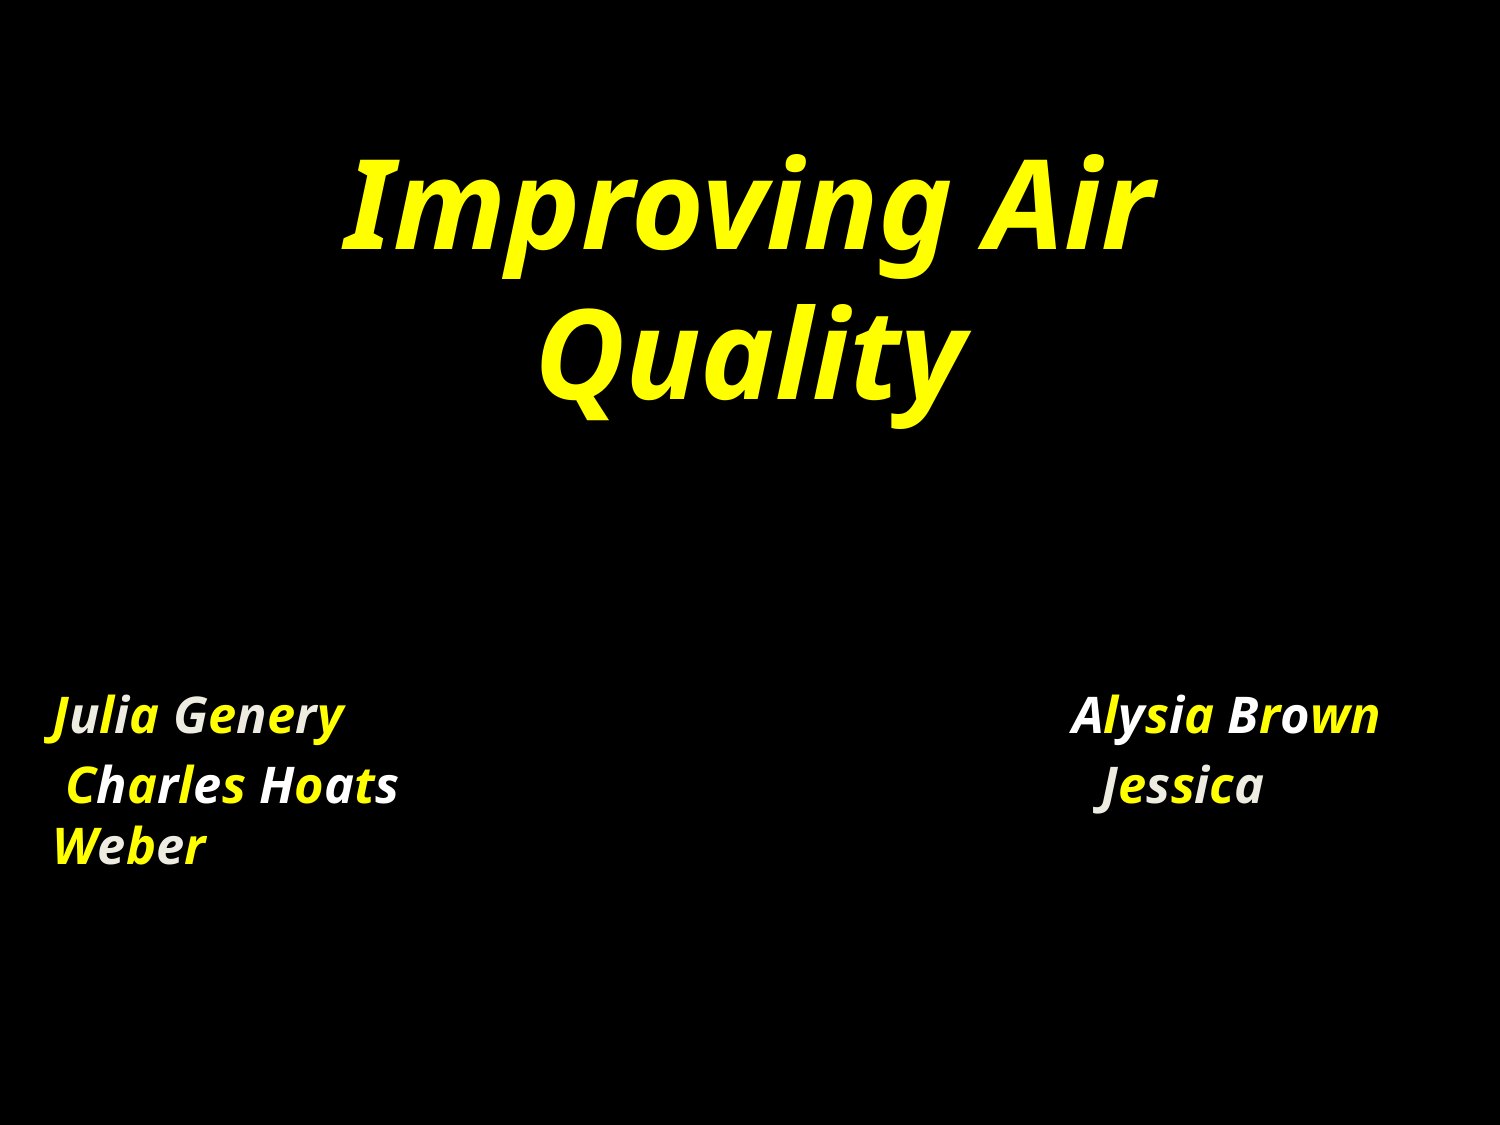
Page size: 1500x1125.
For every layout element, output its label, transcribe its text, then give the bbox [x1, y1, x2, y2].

title Improving Air Quality [112, 62, 1388, 488]
subtitle Julia Genery Alysia Brown Charles Hoats Jessica Weber [37, 675, 1413, 925]
